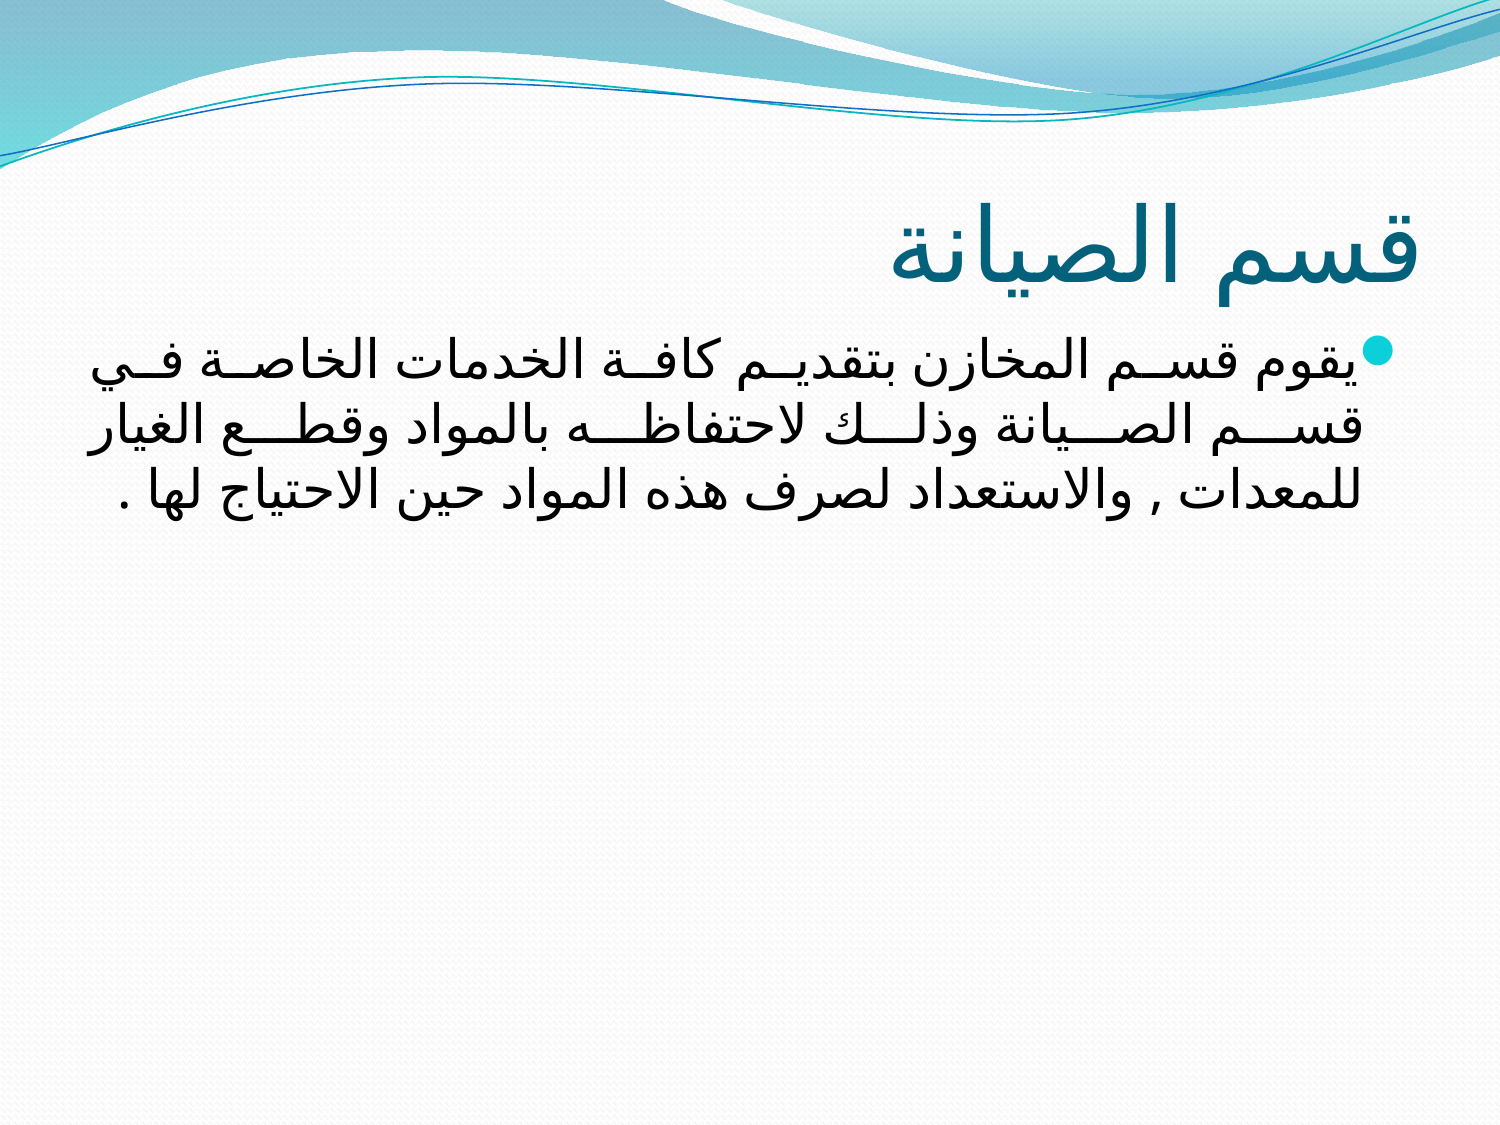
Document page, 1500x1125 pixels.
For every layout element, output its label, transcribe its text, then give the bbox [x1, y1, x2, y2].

list يقوم قسم المخازن بتقديم كافة الخدمات الخاصة في قسم الصيانة وذلك لاحتفاظه بالمواد وقطع الغيار للمعدات , والاستعداد لصرف هذه المواد حين الاحتياج لها . [75, 317, 1425, 1038]
title قسم الصيانة [75, 115, 1425, 303]
